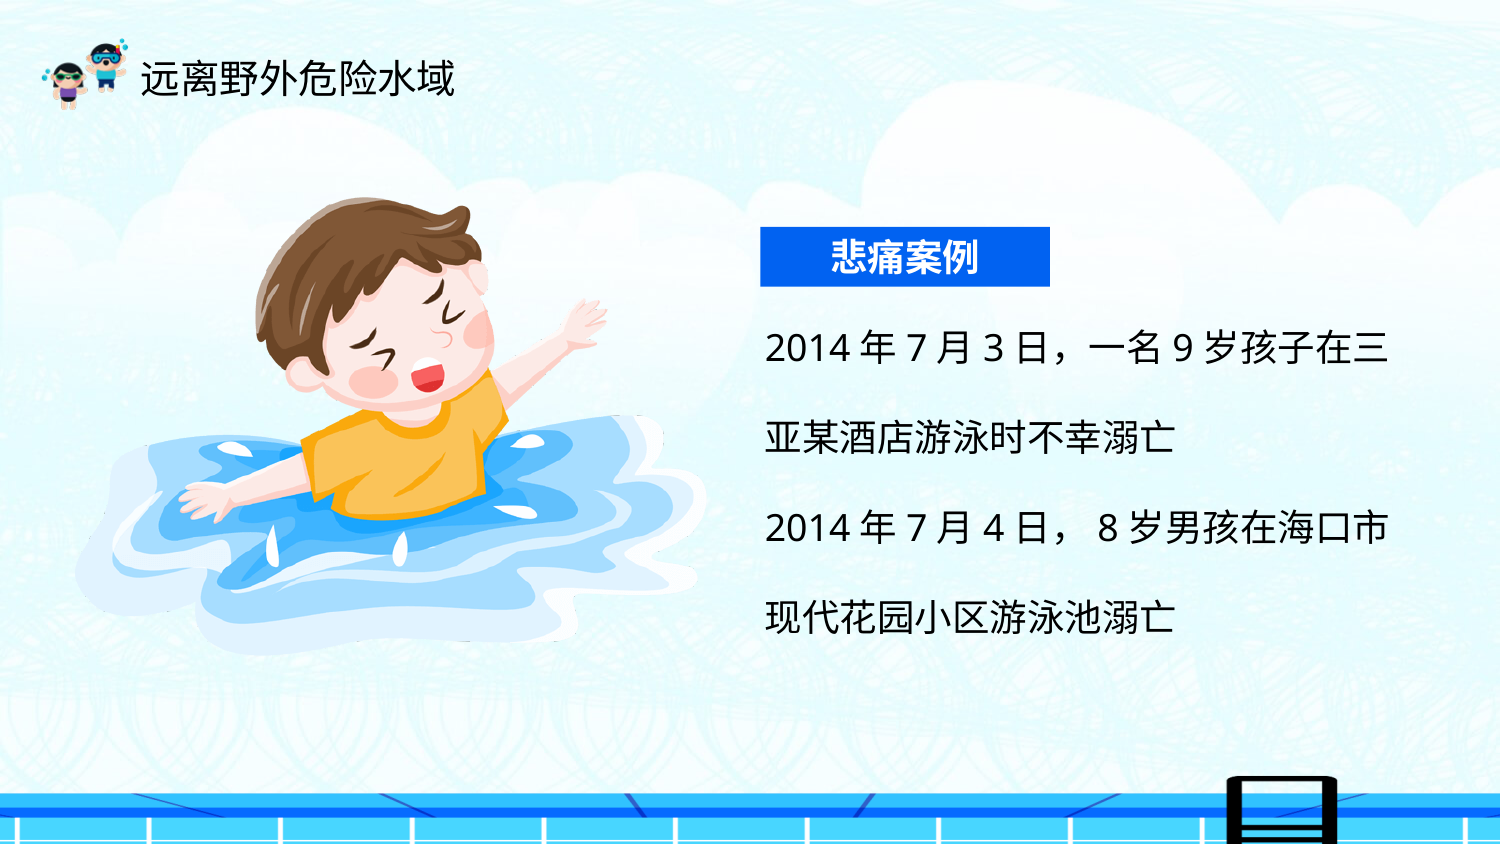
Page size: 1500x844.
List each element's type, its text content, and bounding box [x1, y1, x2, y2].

text_box 悲痛案例 [760, 226, 1050, 287]
picture [0, 0, 1500, 844]
text_box 2014年7月3日，一名9岁孩子在三亚某酒店游泳时不幸溺亡 2014年7月4日，8岁男孩在海口市现代花园小区游泳池溺亡 [752, 271, 1413, 647]
